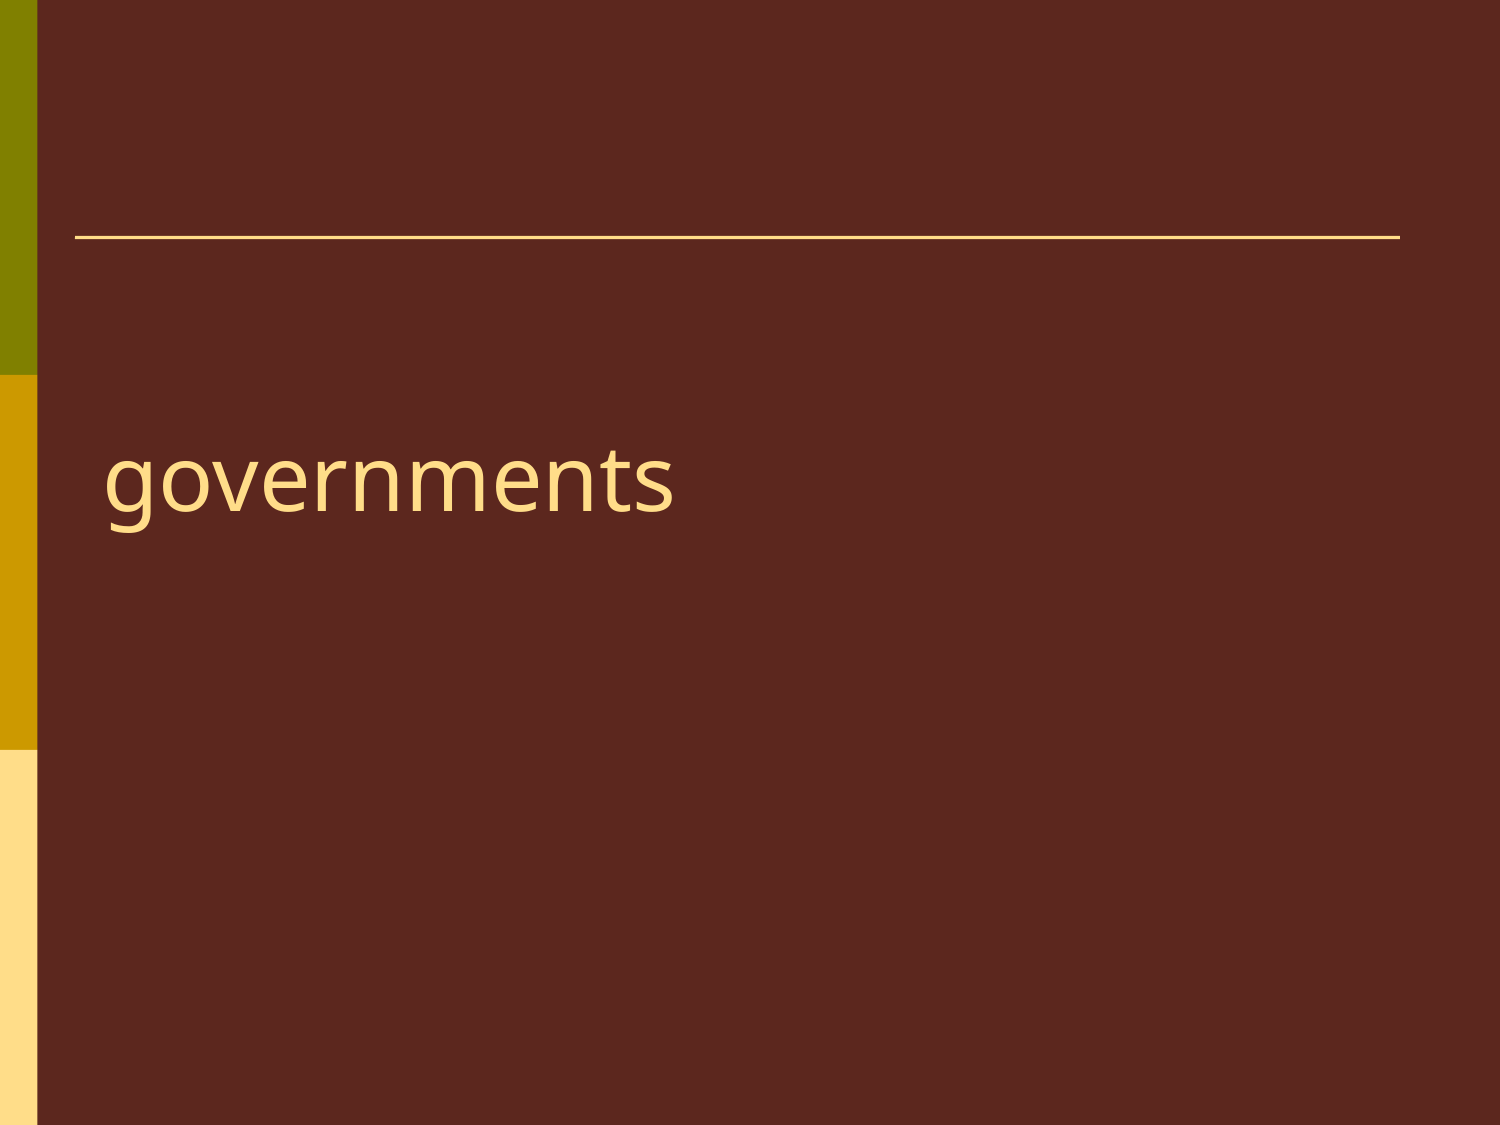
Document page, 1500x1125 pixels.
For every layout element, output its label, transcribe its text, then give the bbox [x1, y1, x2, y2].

title governments [87, 350, 1438, 538]
